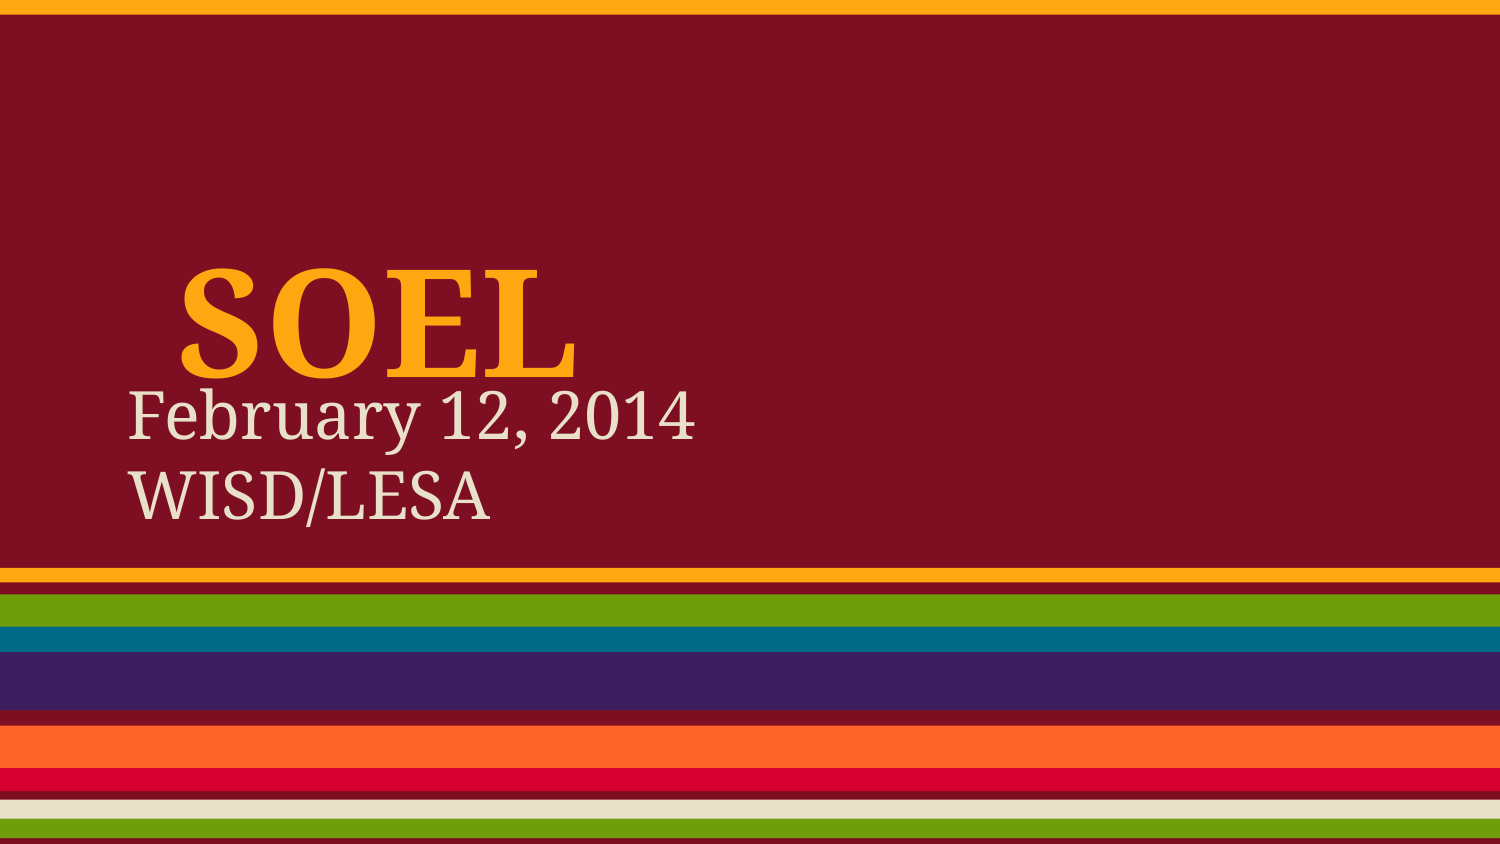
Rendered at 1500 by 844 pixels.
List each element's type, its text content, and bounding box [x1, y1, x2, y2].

subtitle February 12, 2014 WISD/LESA [112, 358, 1388, 496]
title SOEL [112, 86, 1388, 358]
